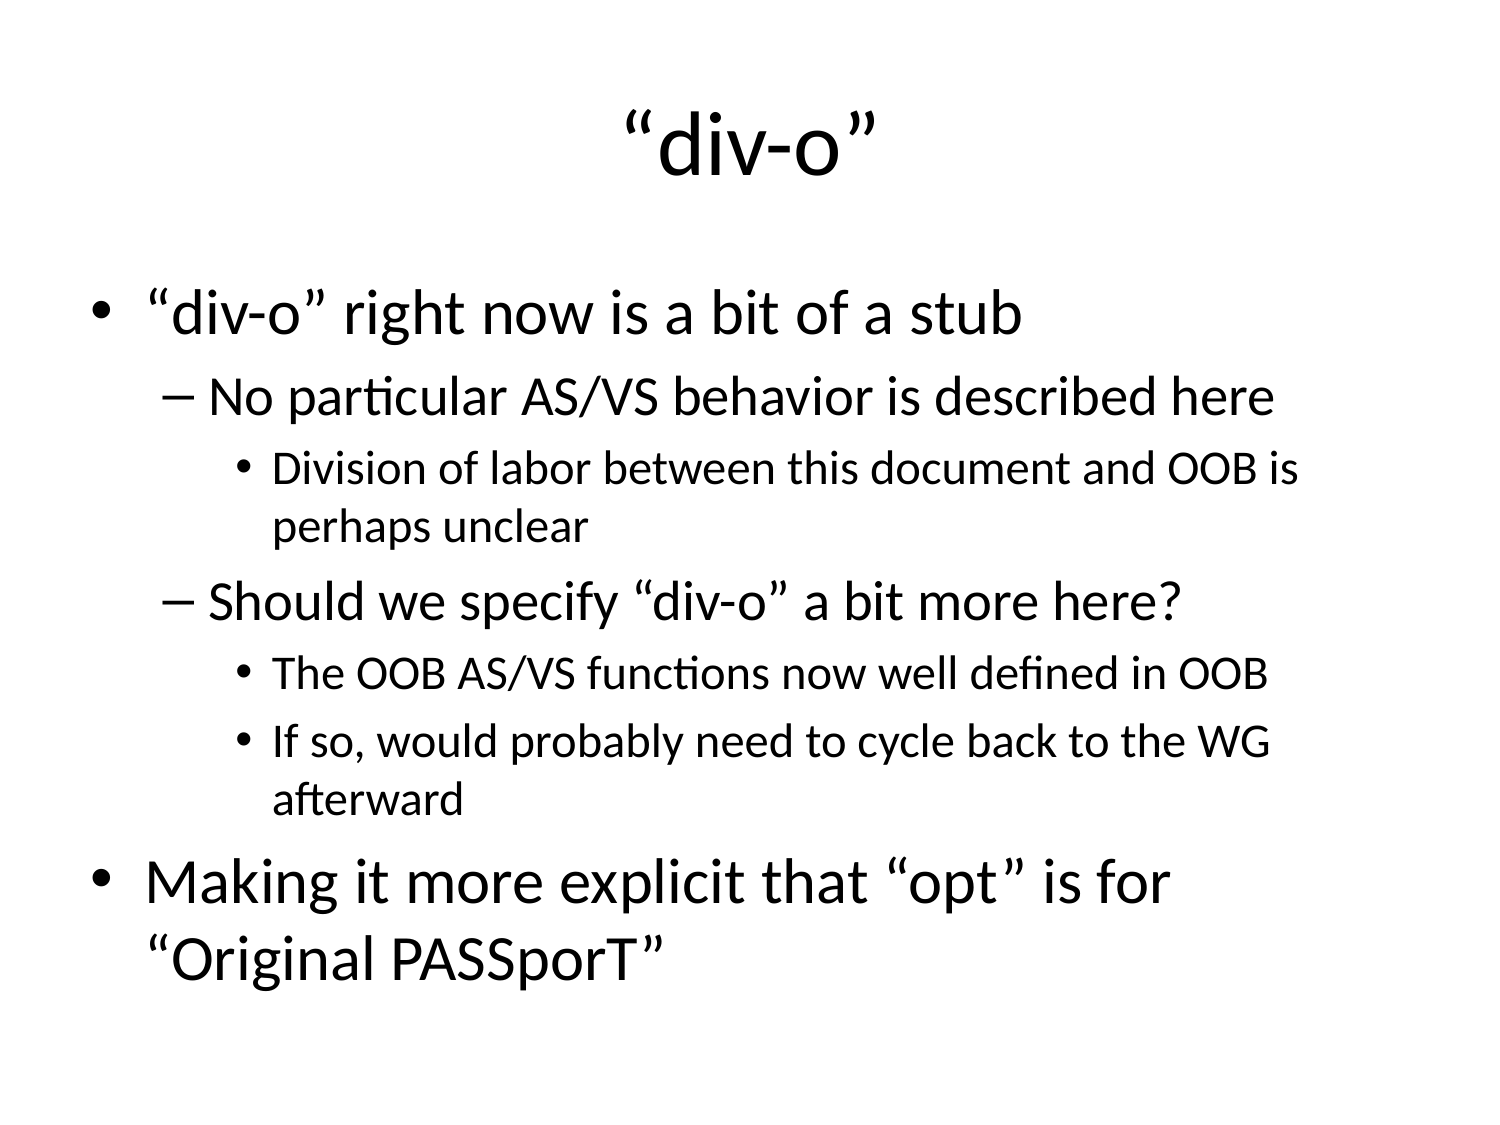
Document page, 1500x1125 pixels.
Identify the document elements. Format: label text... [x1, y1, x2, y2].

list “div-o” right now is a bit of a stub No particular AS/VS behavior is described here Division of labor between this document and OOB is perhaps unclear Should we specify “div-o” a bit more here? The OOB AS/VS functions now well defined in OOB If so, would probably need to cycle back to the WG afterward Making it more explicit that “opt” is for “Original PASSporT” [75, 262, 1425, 1005]
title “div-o” [75, 45, 1425, 233]
